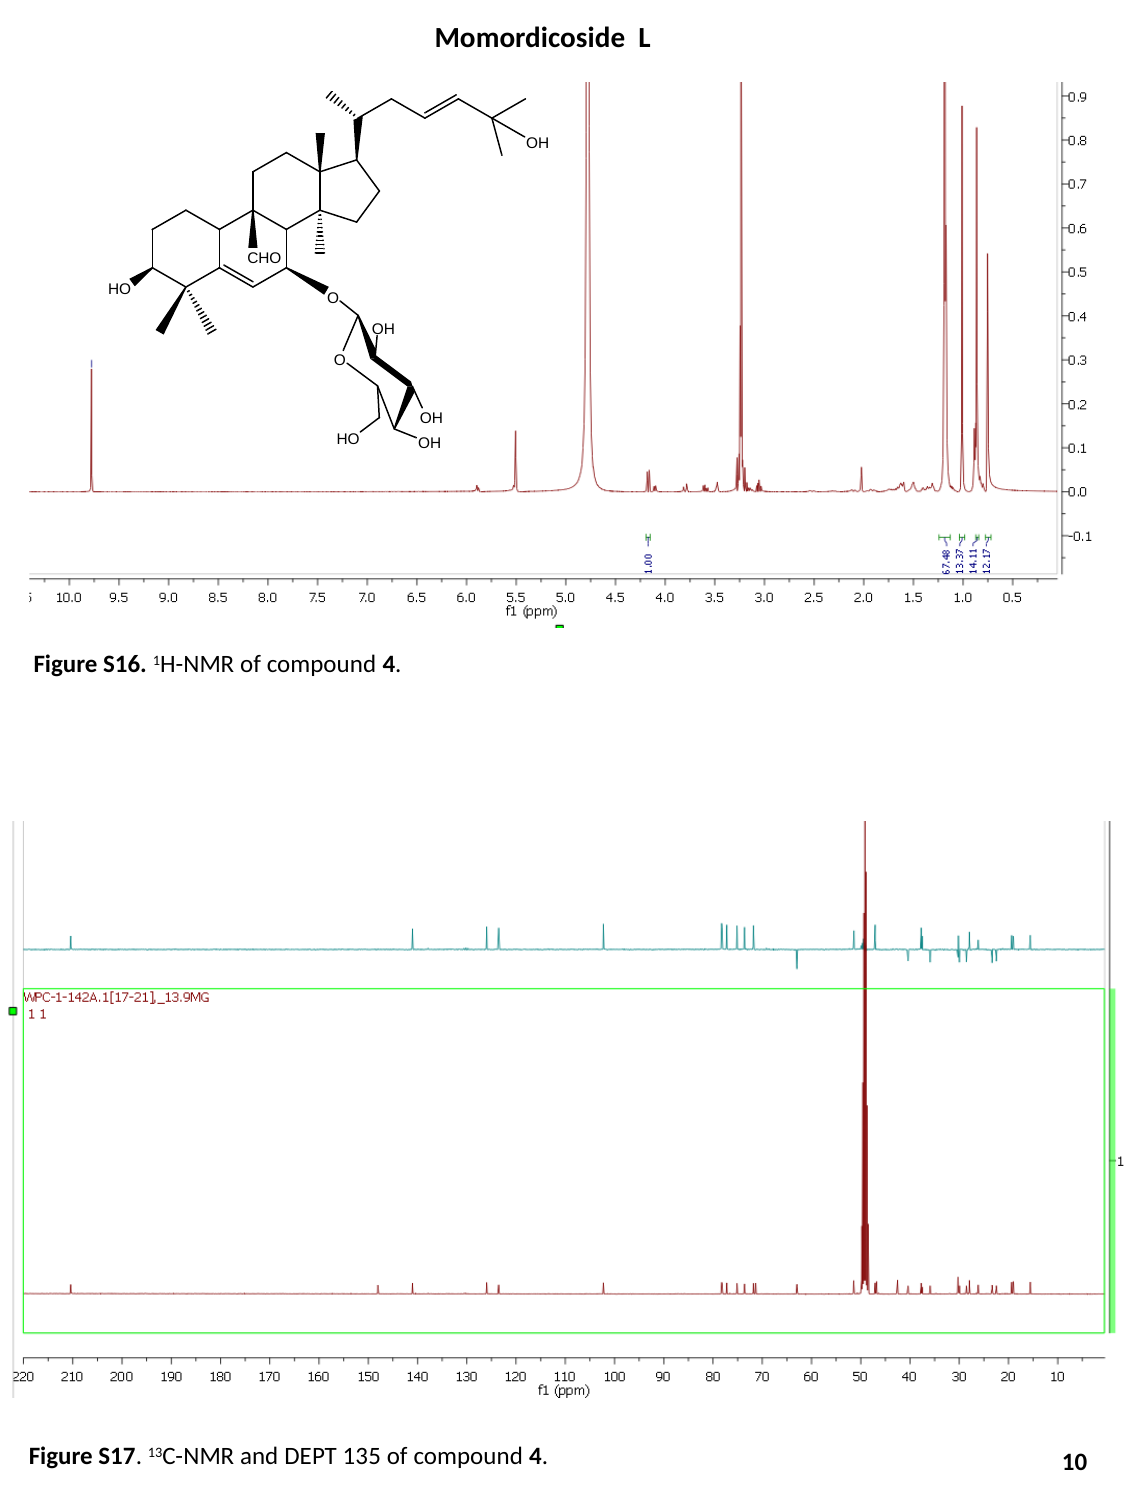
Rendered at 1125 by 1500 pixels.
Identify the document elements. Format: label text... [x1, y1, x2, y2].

picture [0, 821, 1125, 1398]
slide_number 10 [849, 1420, 1103, 1500]
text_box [106, 91, 557, 459]
text_box Figure S17. 13C-NMR and DEPT 135 of compound 4. [14, 1432, 622, 1478]
text_box Momordicoside L [419, 11, 696, 61]
picture [29, 82, 1111, 628]
text_box Figure S16. 1H-NMR of compound 4. [18, 640, 424, 685]
